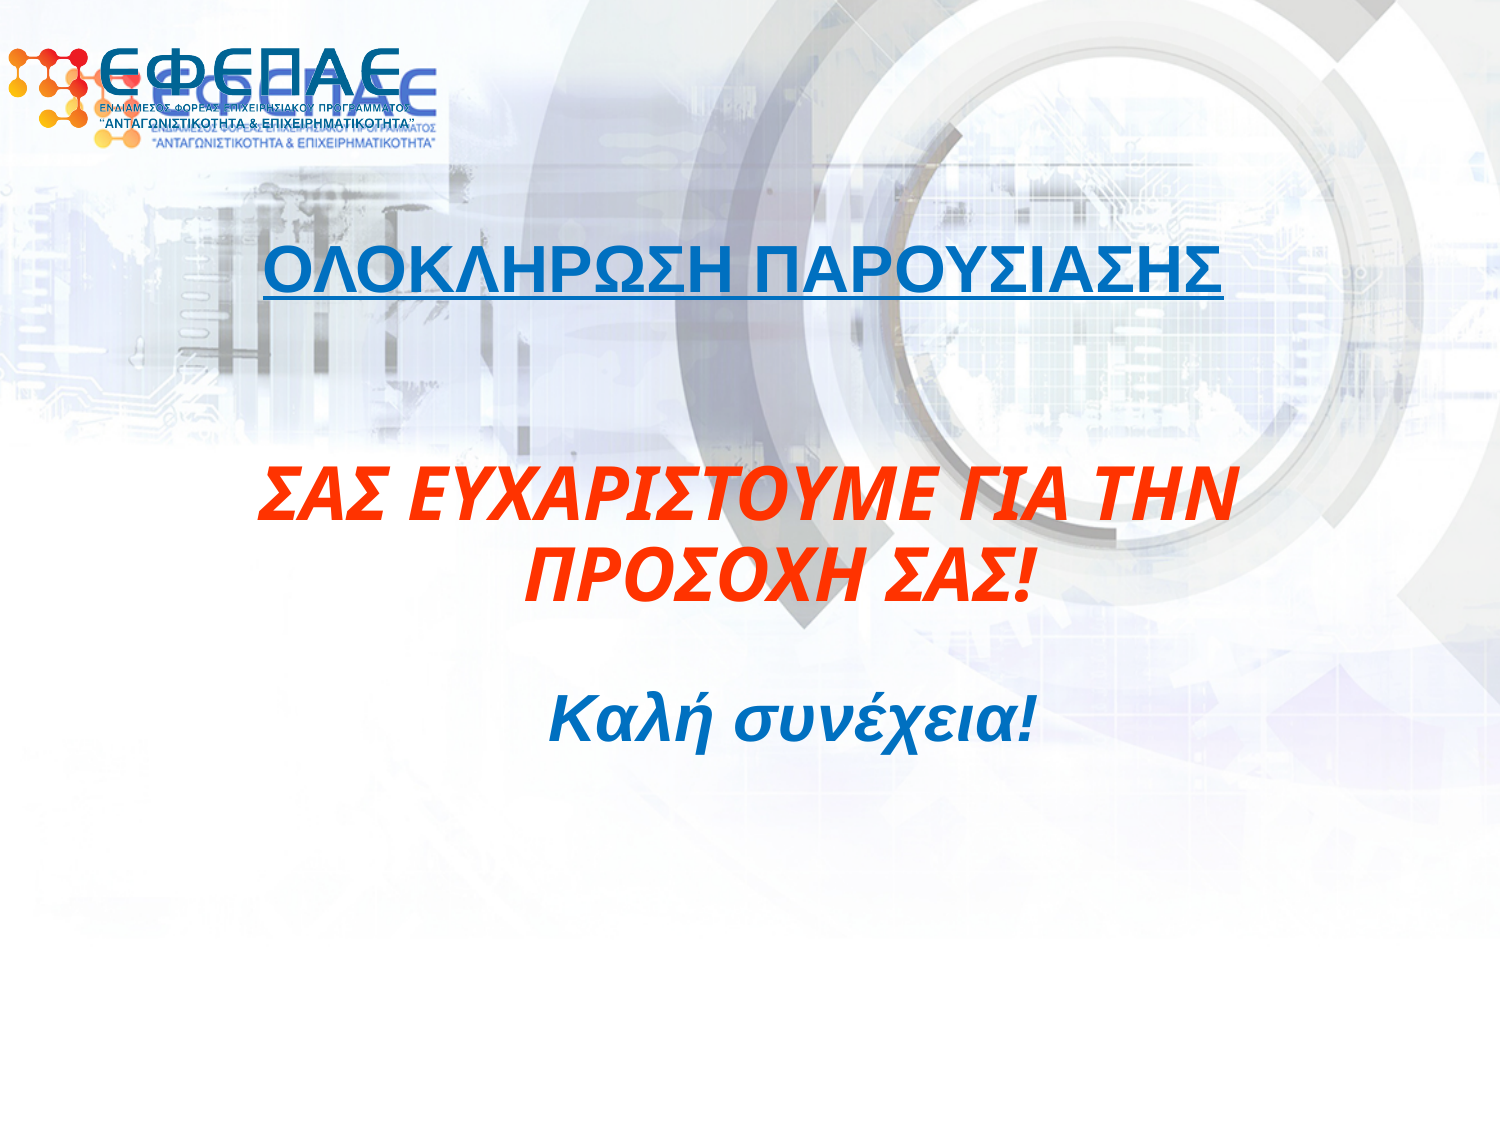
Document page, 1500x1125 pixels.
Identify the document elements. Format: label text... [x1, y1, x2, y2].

picture [0, 34, 423, 141]
table_header 1. Ο δικαιούχος [0, 0, 1500, 1125]
text_box [25, 0, 526, 197]
list ΣΑΣ ΕΥΧΑΡΙΣΤΟΥΜΕ ΓΙΑ ΤΗΝ ΠΡΟΣΟΧΗ ΣΑΣ! Καλή συνέχεια! [93, 363, 1407, 938]
title ΟΛΟΚΛΗΡΩΣΗ ΠΑΡΟΥΣΙΑΣΗΣ [70, 198, 1417, 333]
